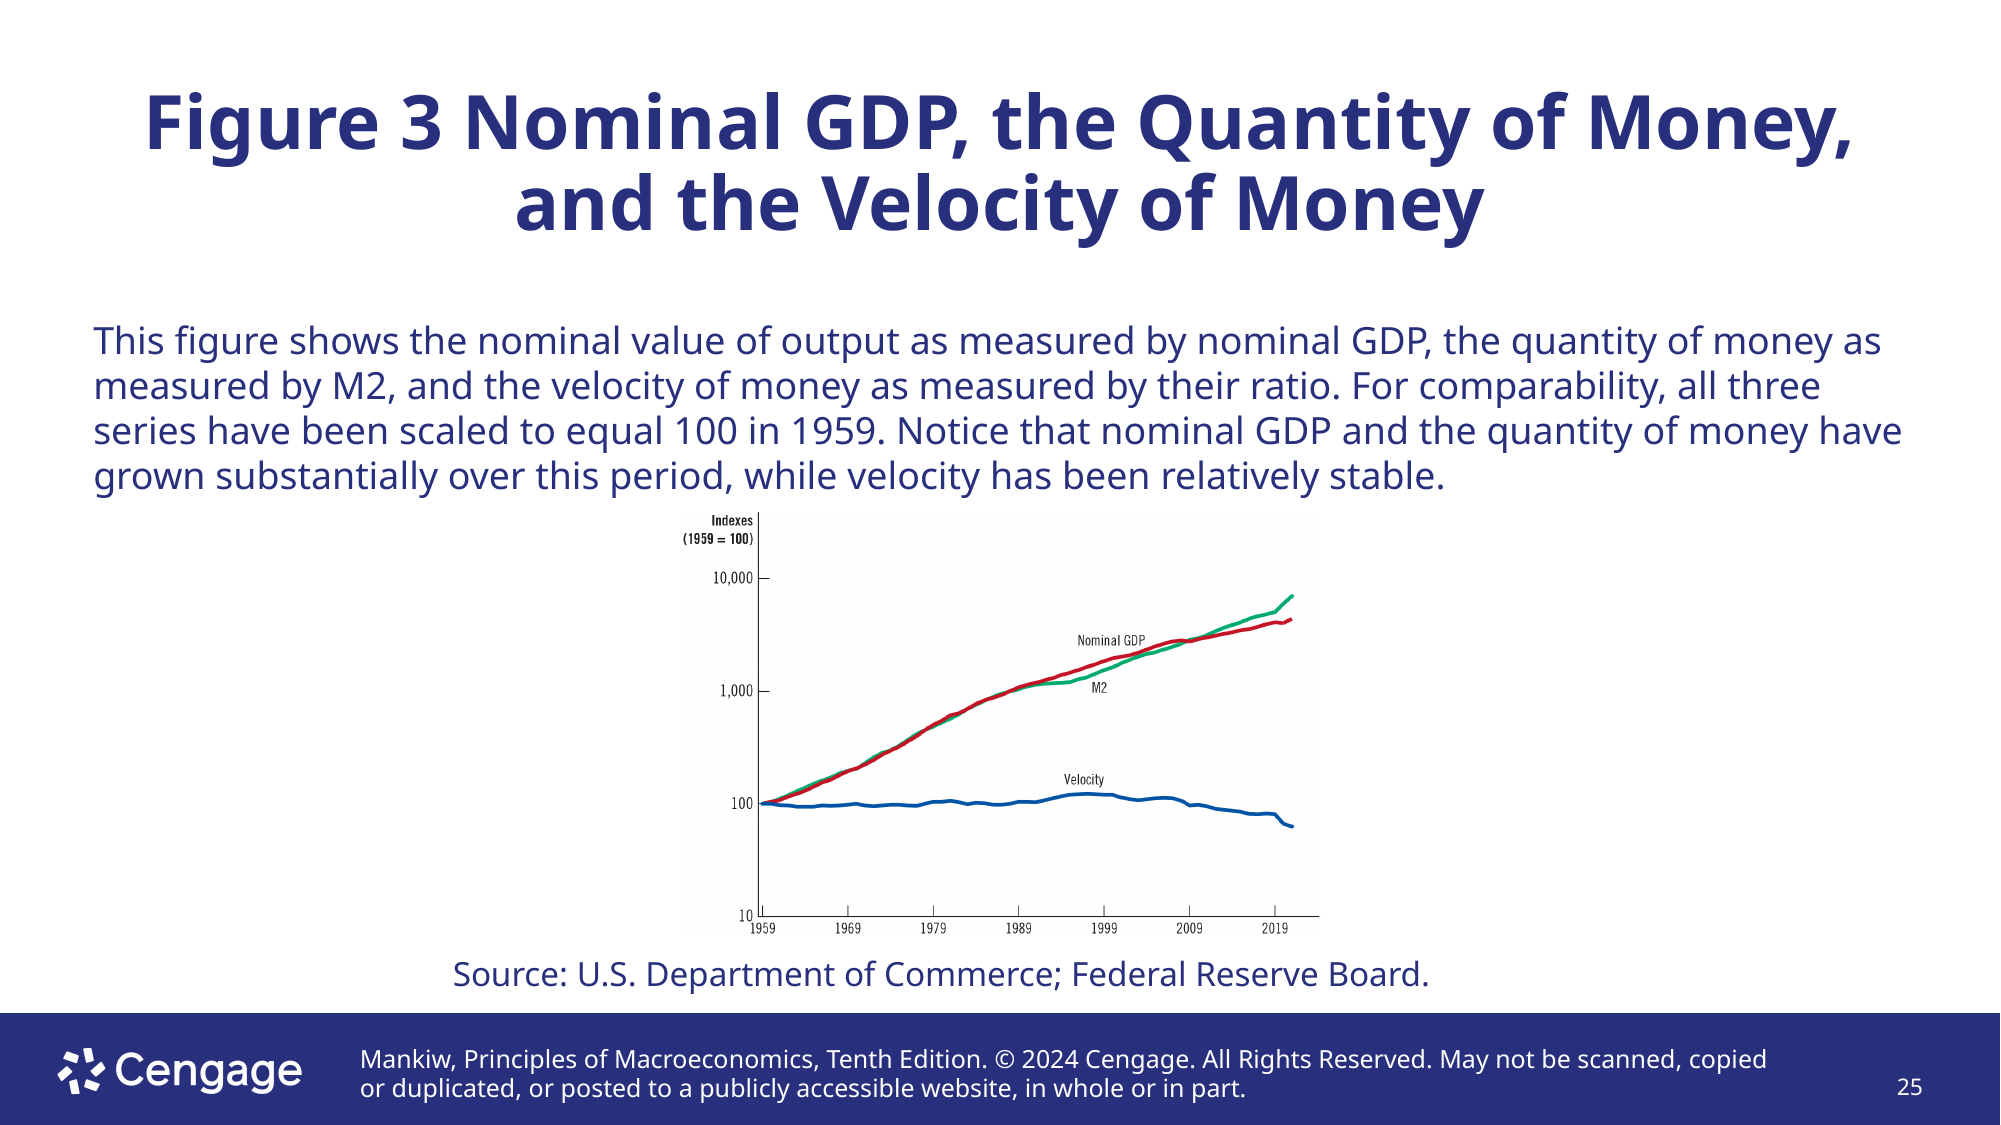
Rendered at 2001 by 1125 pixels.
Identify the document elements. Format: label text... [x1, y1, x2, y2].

title Figure 3 Nominal GDP, the Quantity of Money, and the Velocity of Money [78, 77, 1923, 278]
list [678, 508, 1323, 939]
list This figure shows the nominal value of output as measured by nominal GDP, the quantity of money as measured by M2, and the velocity of money as measured by their ratio. For comparability, all three series have been scaled to equal 100 in 1959. Notice that nominal GDP and the quantity of money have grown substantially over this period, while velocity has been relatively stable. [78, 309, 1923, 550]
list Source: U.S. Department of Commerce; Federal Reserve Board. [437, 945, 1563, 999]
picture [30, 1020, 329, 1122]
